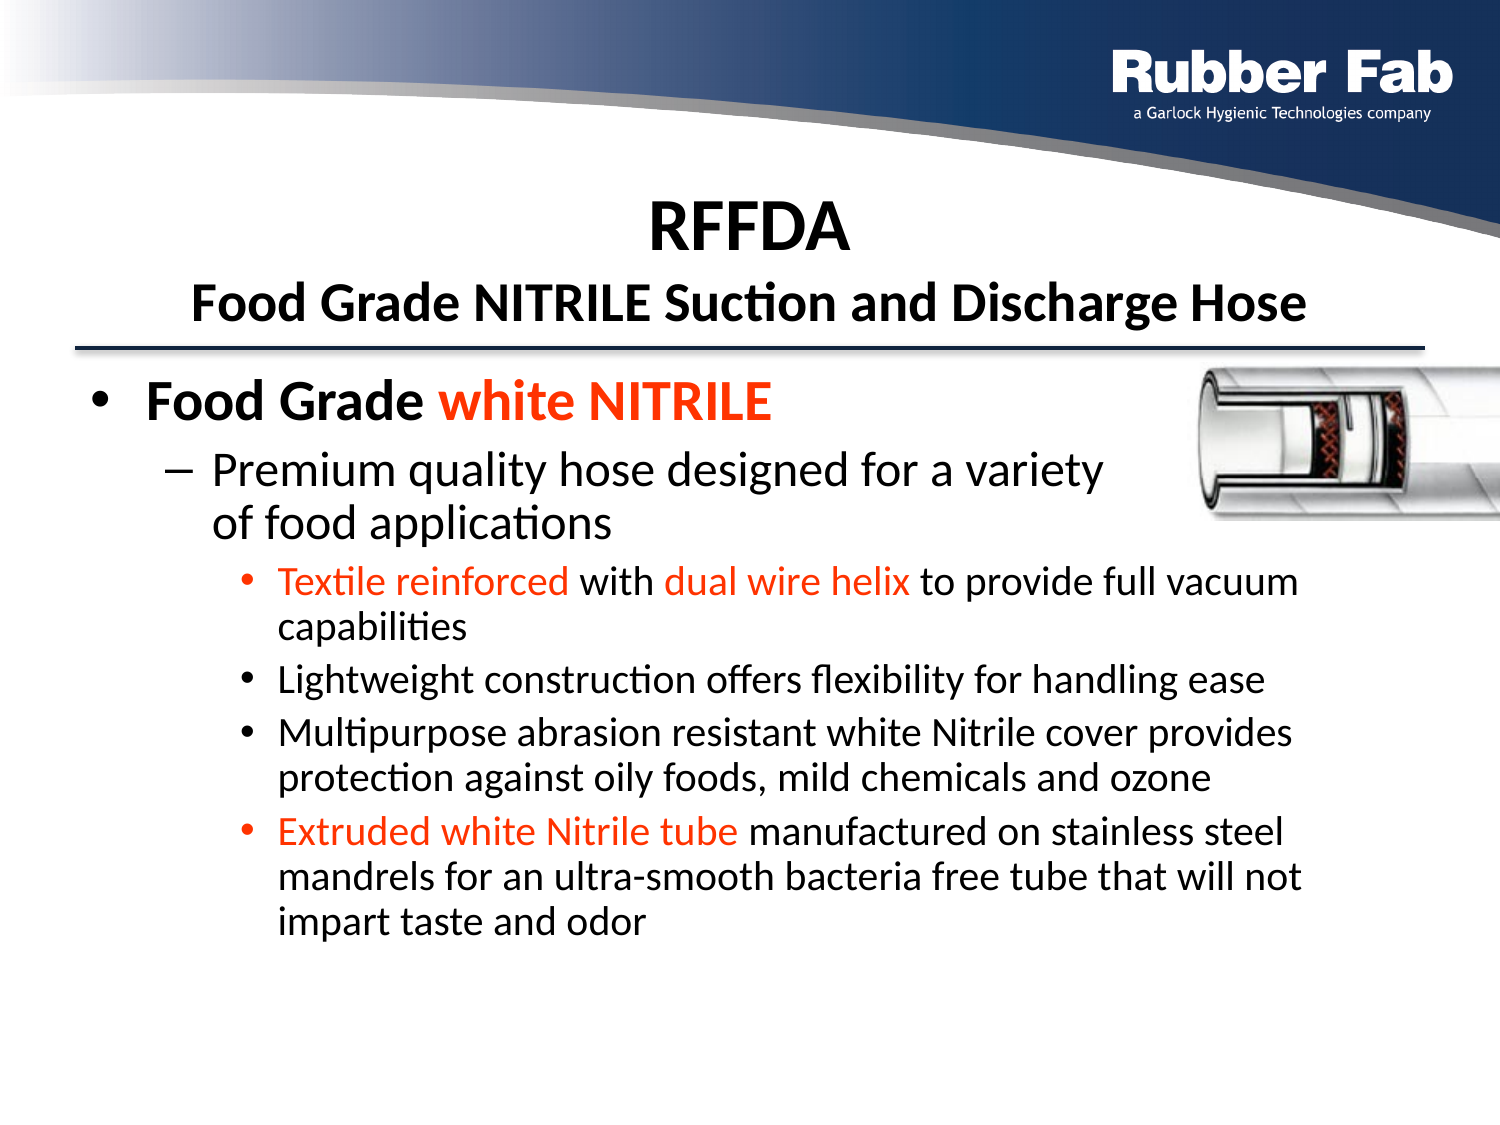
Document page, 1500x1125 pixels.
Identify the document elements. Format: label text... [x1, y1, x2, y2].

list Food Grade white NITRILE Premium quality hose designed for a variety of food applications Textile reinforced with dual wire helix to provide full vacuum capabilities Lightweight construction offers flexibility for handling ease Multipurpose abrasion resistant white Nitrile cover provides protection against oily foods, mild chemicals and ozone Extruded white Nitrile tube manufactured on stainless steel mandrels for an ultra-smooth bacteria free tube that will not impart taste and odor [75, 362, 1425, 1005]
picture [0, 0, 1500, 240]
title RFFDA Food Grade NITRILE Suction and Discharge Hose [75, 160, 1425, 349]
picture [1187, 362, 1500, 521]
